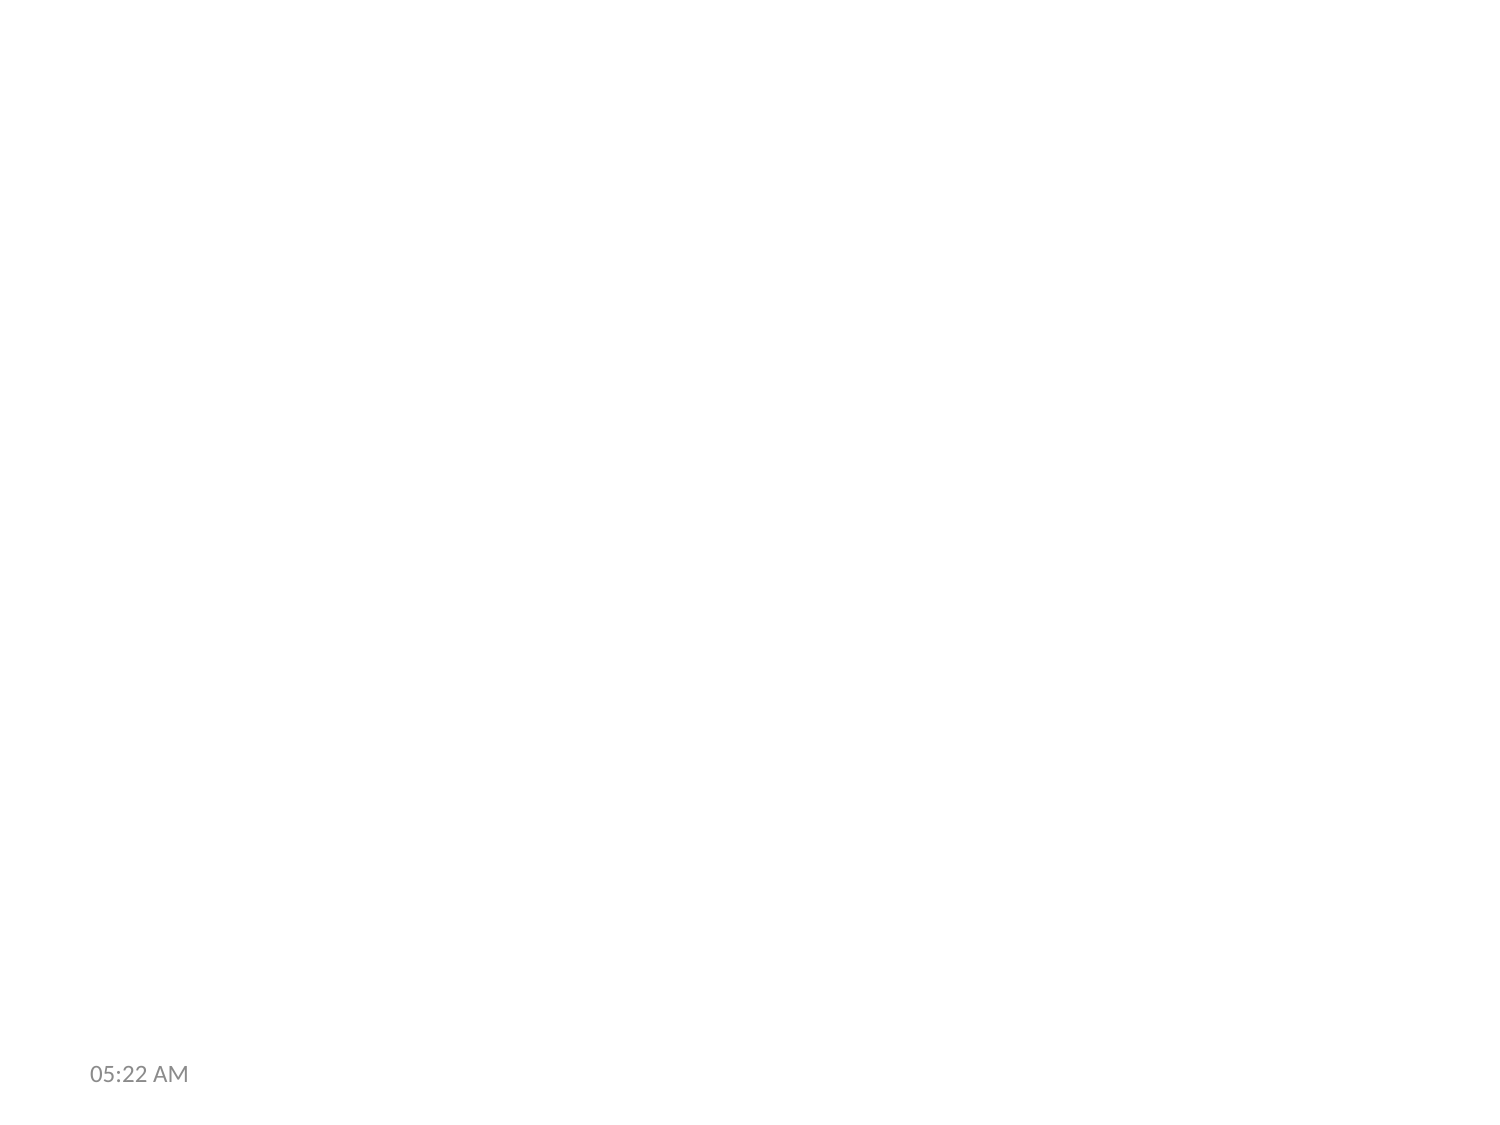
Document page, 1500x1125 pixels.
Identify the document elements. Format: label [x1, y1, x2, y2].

slide_number [75, 1042, 425, 1103]
